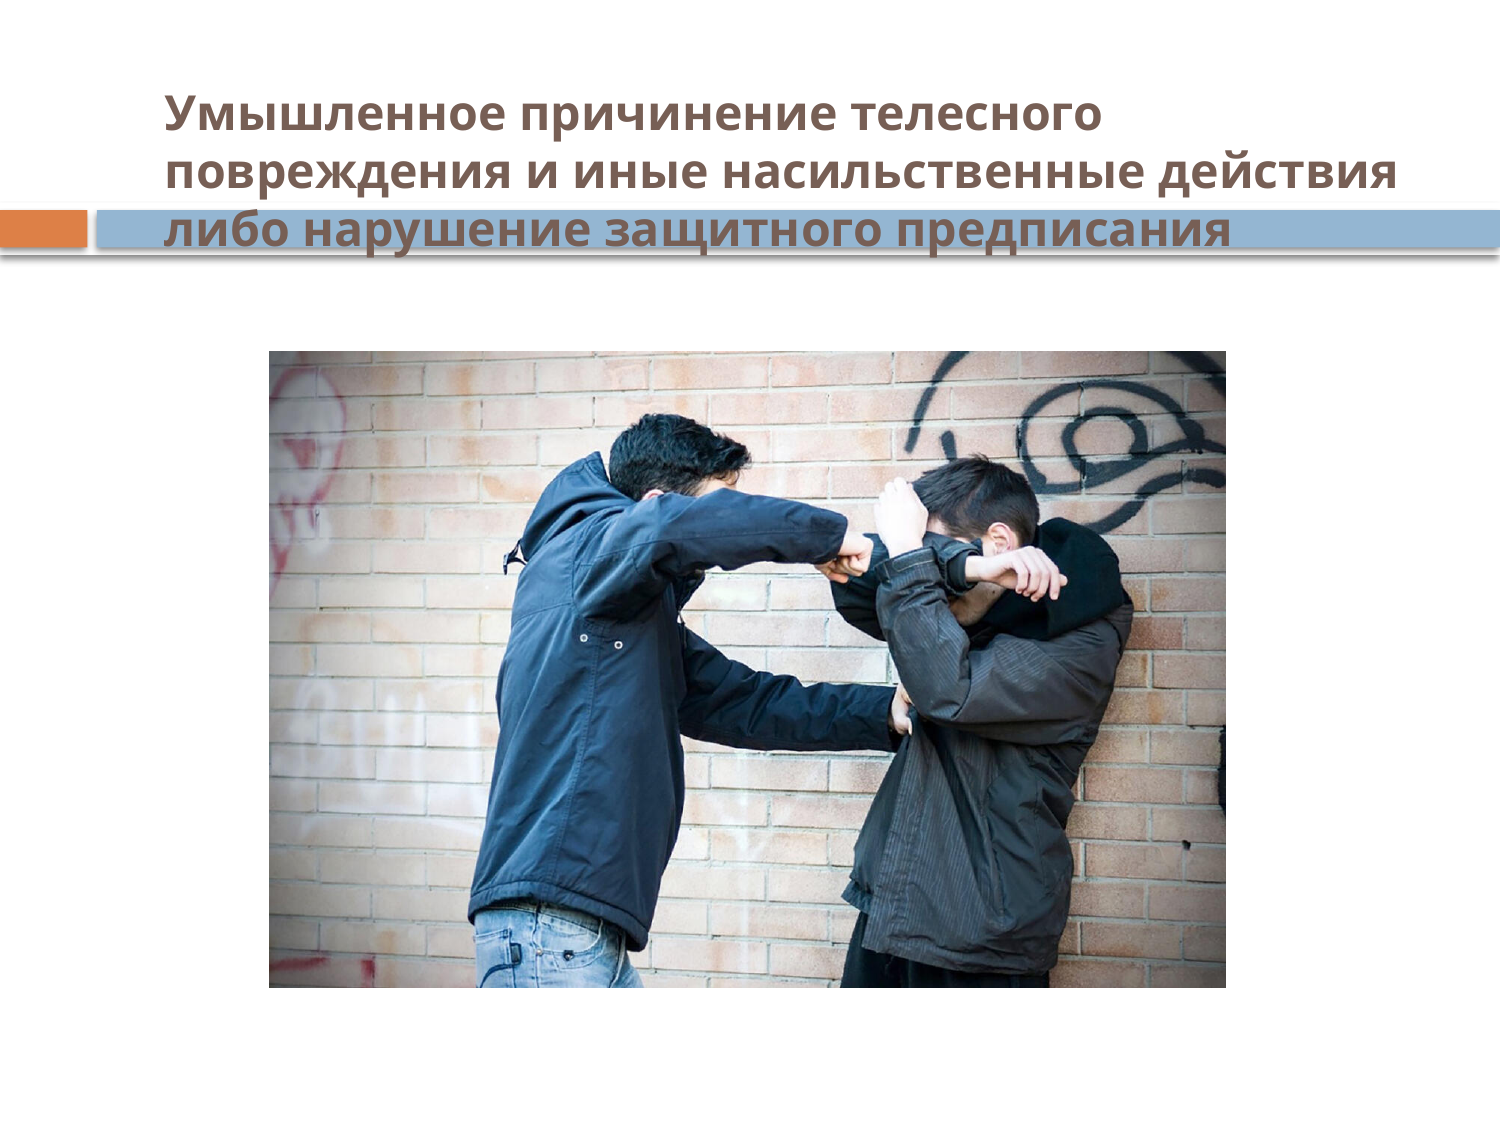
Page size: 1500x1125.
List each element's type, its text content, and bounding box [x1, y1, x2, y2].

title Умышленное причинение телесного повреждения и иные насильственные действия либо нарушение защитного предписания [150, 45, 1425, 352]
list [269, 351, 1226, 988]
